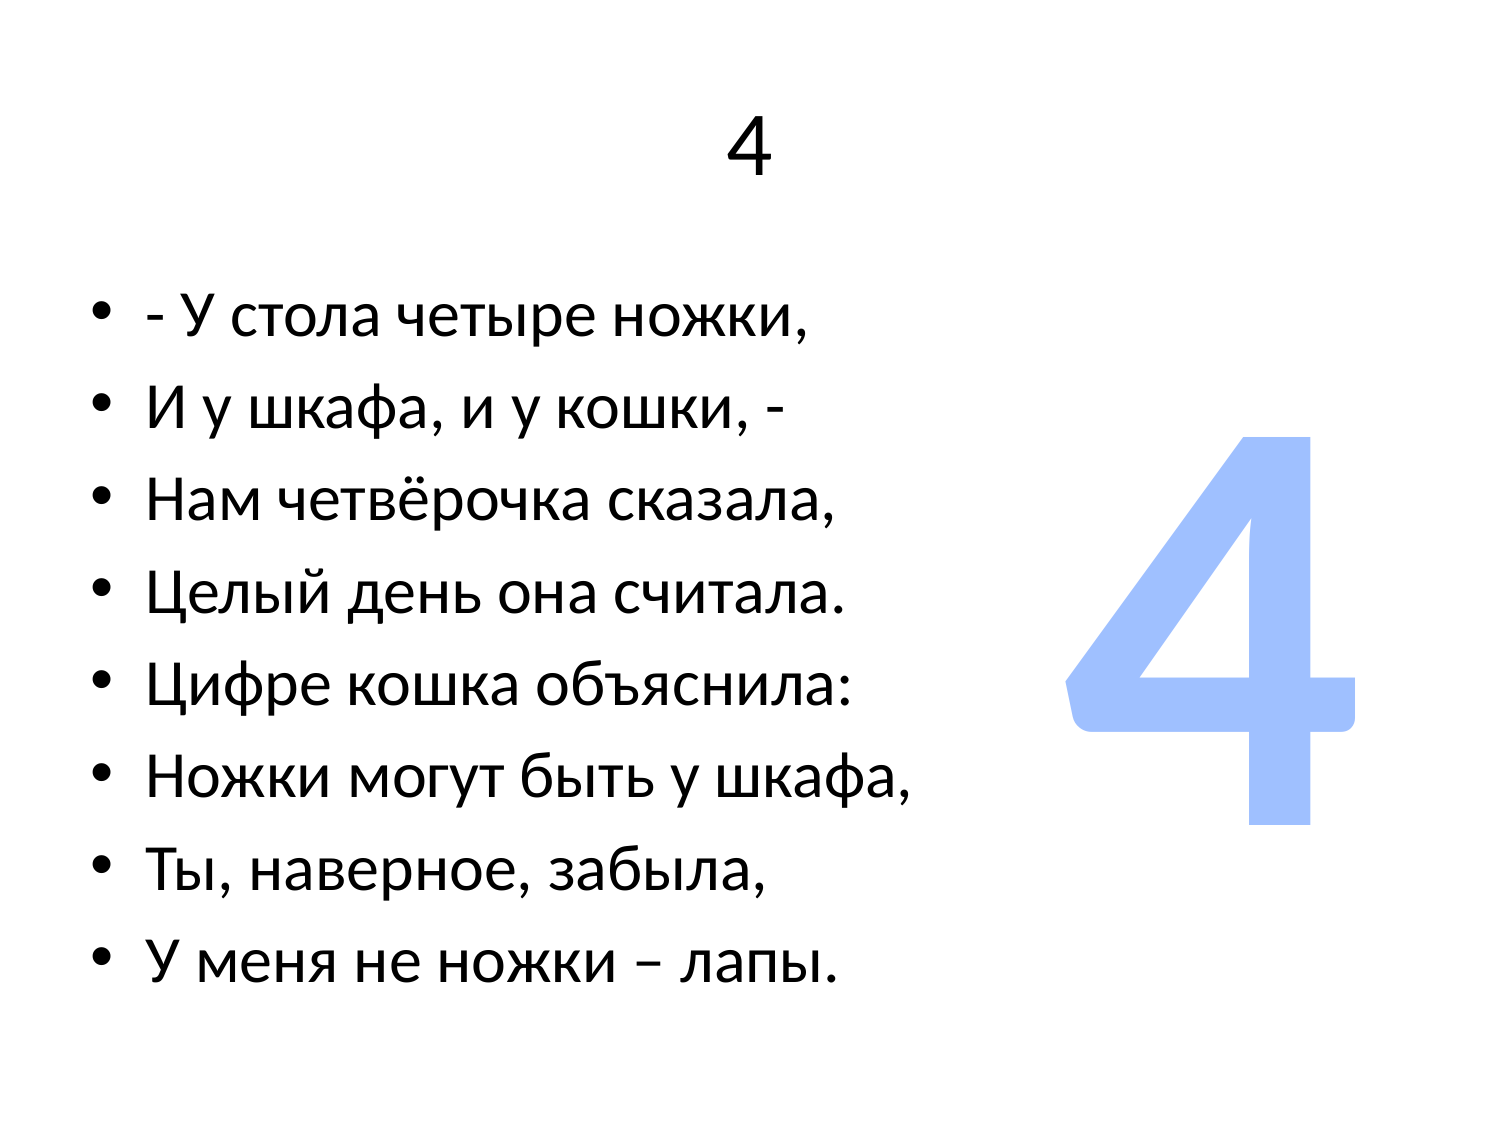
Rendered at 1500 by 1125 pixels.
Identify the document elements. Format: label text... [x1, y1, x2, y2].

list - У стола четыре ножки, И у шкафа, и у кошки, - Нам четвёрочка сказала, Целый день она считала. Цифре кошка объяснила: Ножки могут быть у шкафа, Ты, наверное, забыла, У меня не ножки – лапы. [75, 262, 1425, 1005]
title 4 [75, 45, 1425, 233]
text_box 4 [1047, 219, 1380, 953]
